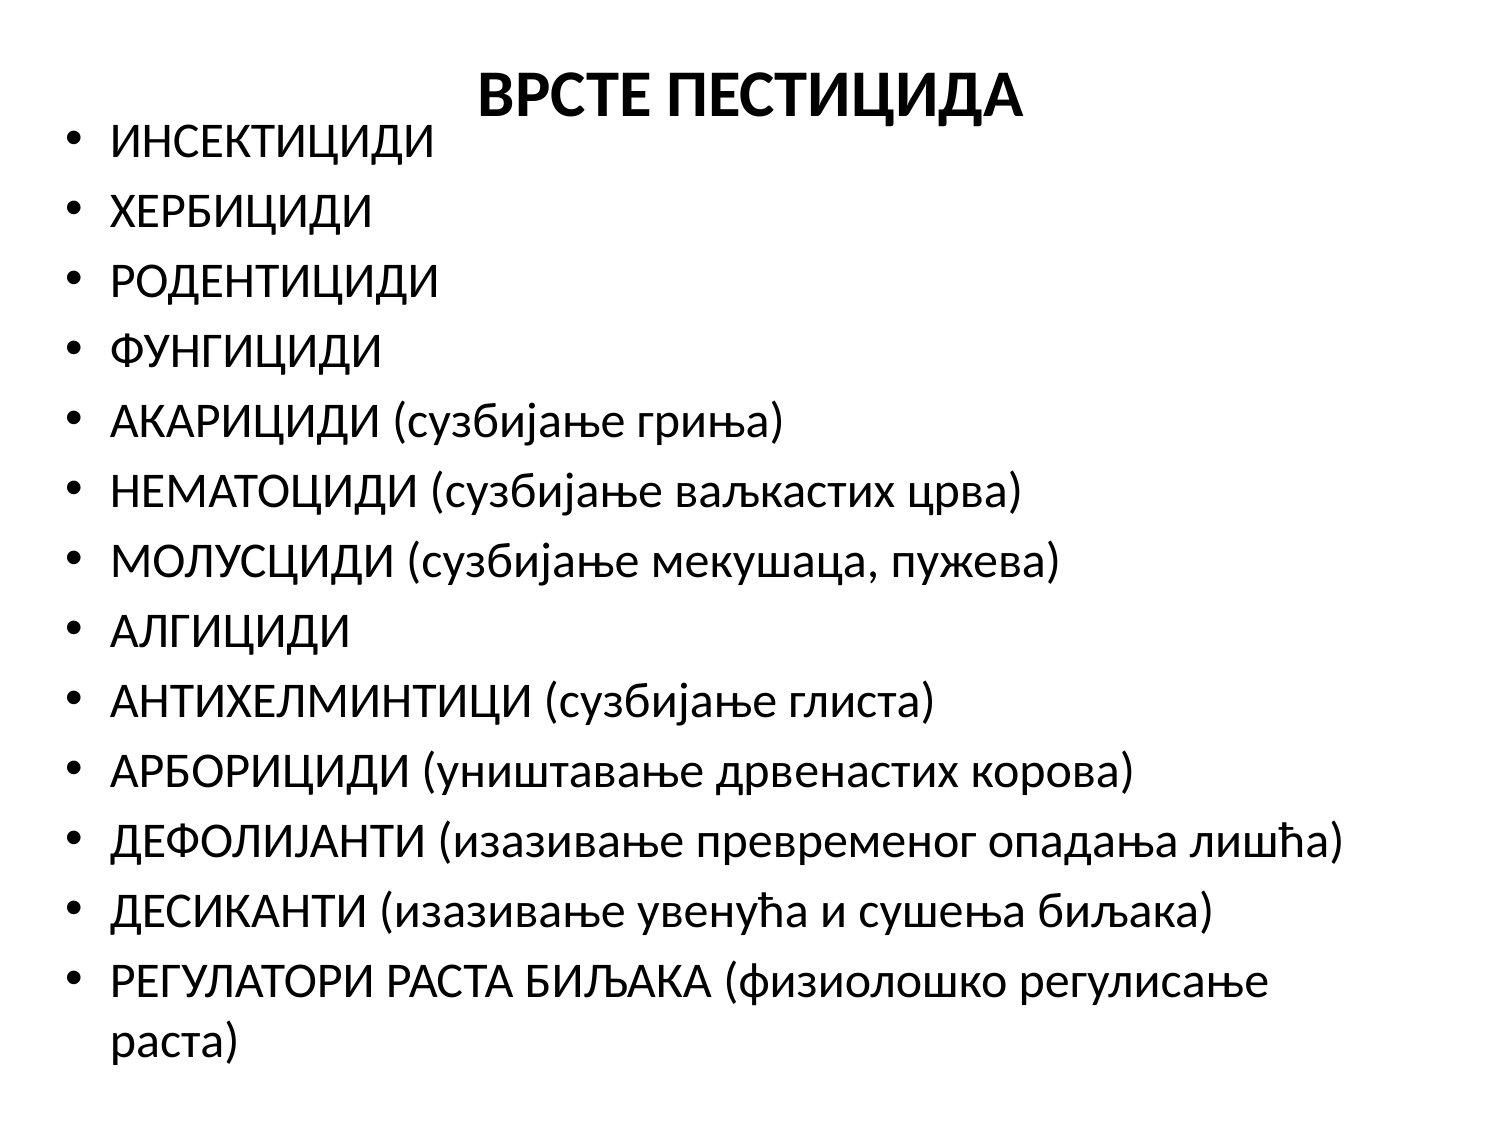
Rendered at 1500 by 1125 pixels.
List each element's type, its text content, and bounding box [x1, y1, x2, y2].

text_box ВРСТЕ ПЕСТИЦИДА [454, 42, 1069, 138]
list ИНСЕКТИЦИДИ ХЕРБИЦИДИ РОДЕНТИЦИДИ ФУНГИЦИДИ АКАРИЦИДИ (сузбијање гриња) НЕМАТОЦИДИ (сузбијање ваљкастих црва) МОЛУСЦИДИ (сузбијање мекушаца, пужева) АЛГИЦИДИ АНТИХЕЛМИНТИЦИ (сузбијање глиста) АРБОРИЦИДИ (уништавање дрвенастих корова) ДЕФОЛИЈАНТИ (изазивање превременог опадања лишћа) ДЕСИКАНТИ (изазивање увенућа и сушења биљака) РЕГУЛАТОРИ РАСТА БИЉАКА (физиолошко регулисање раста) [50, 99, 1425, 1075]
